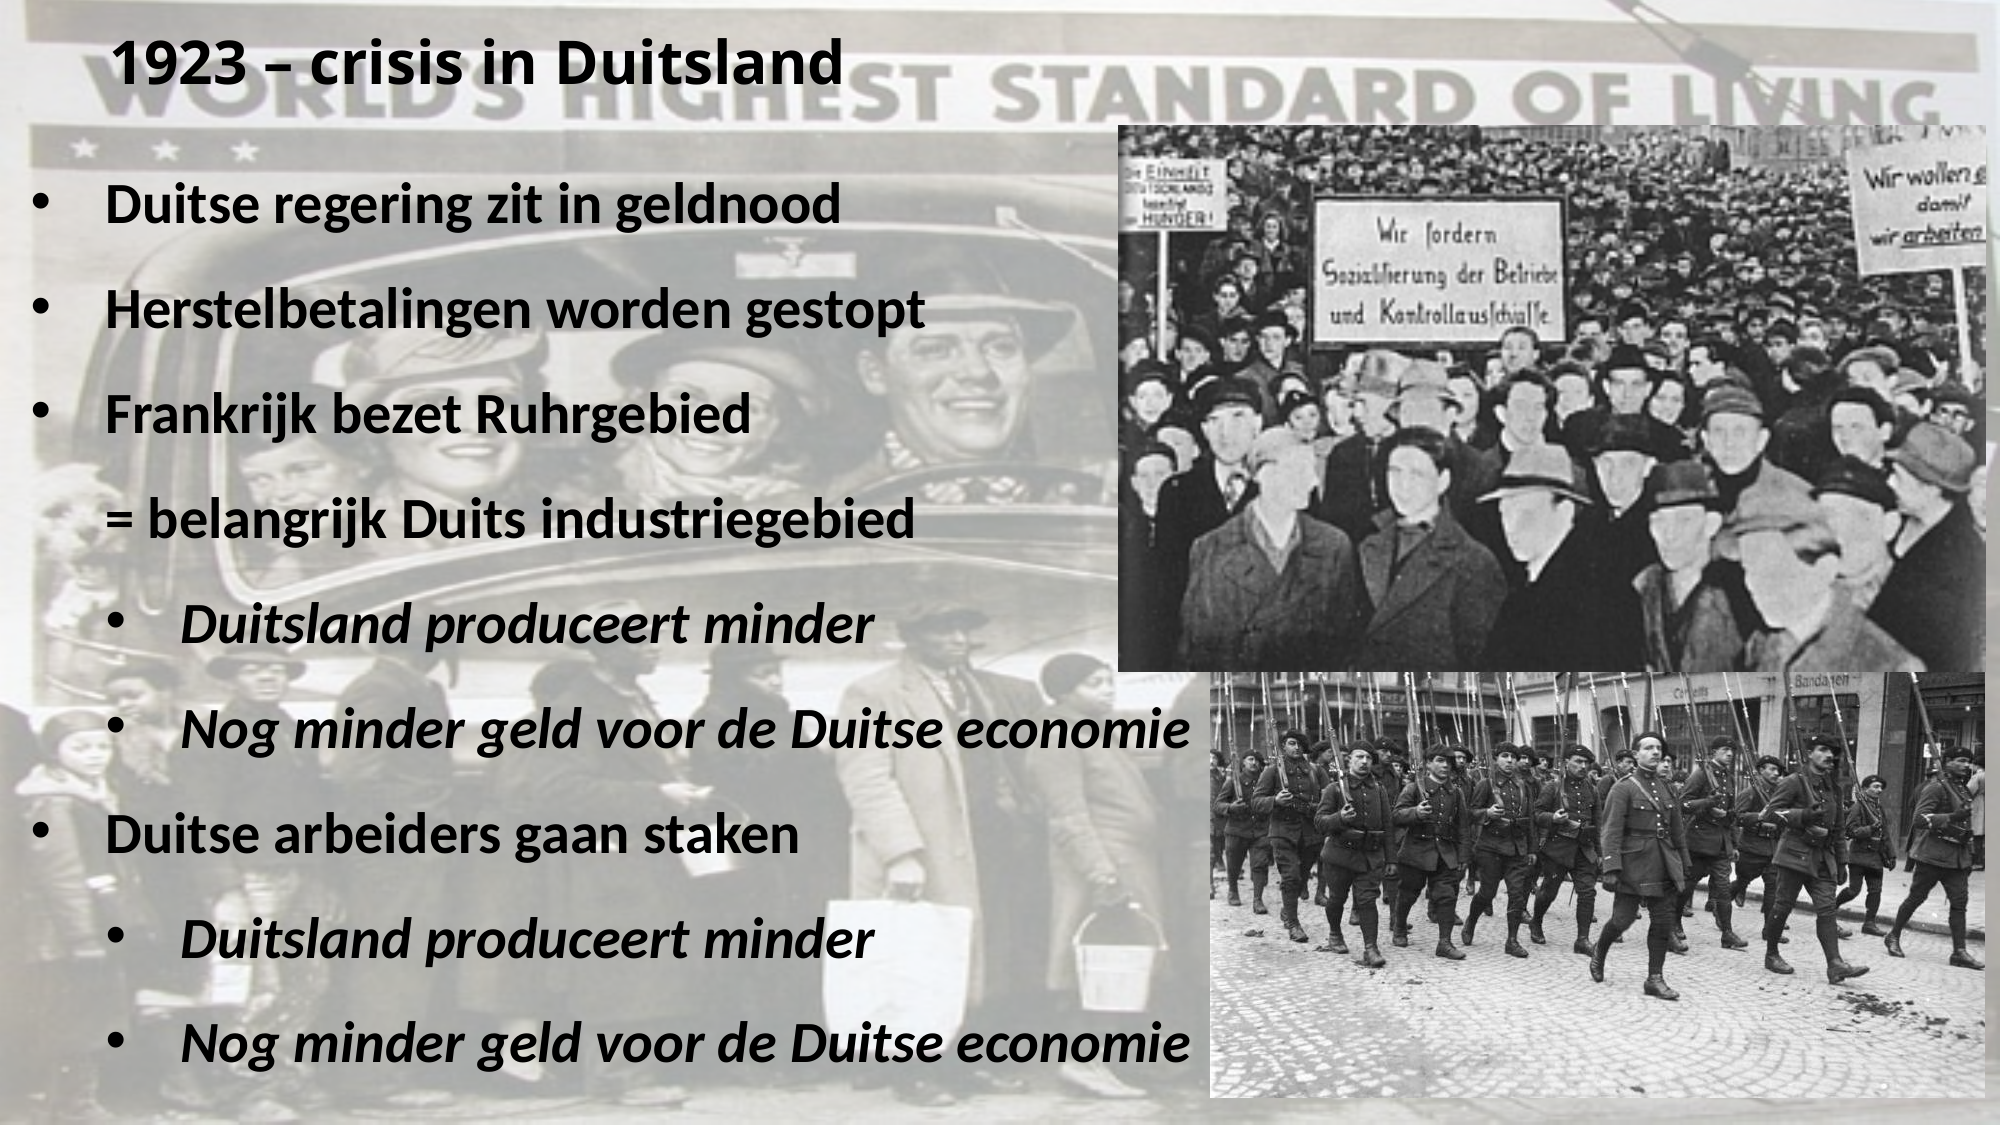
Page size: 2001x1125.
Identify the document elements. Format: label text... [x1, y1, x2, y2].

text_box Duitse regering zit in geldnood Herstelbetalingen worden gestopt Frankrijk bezet Ruhrgebied = belangrijk Duits industriegebied Duitsland produceert minder Nog minder geld voor de Duitse economie Duitse arbeiders gaan staken Duitsland produceert minder Nog minder geld voor de Duitse economie [15, 122, 1233, 1082]
title 1923 – crisis in Duitsland [94, 25, 1698, 106]
picture [1118, 125, 1986, 1098]
